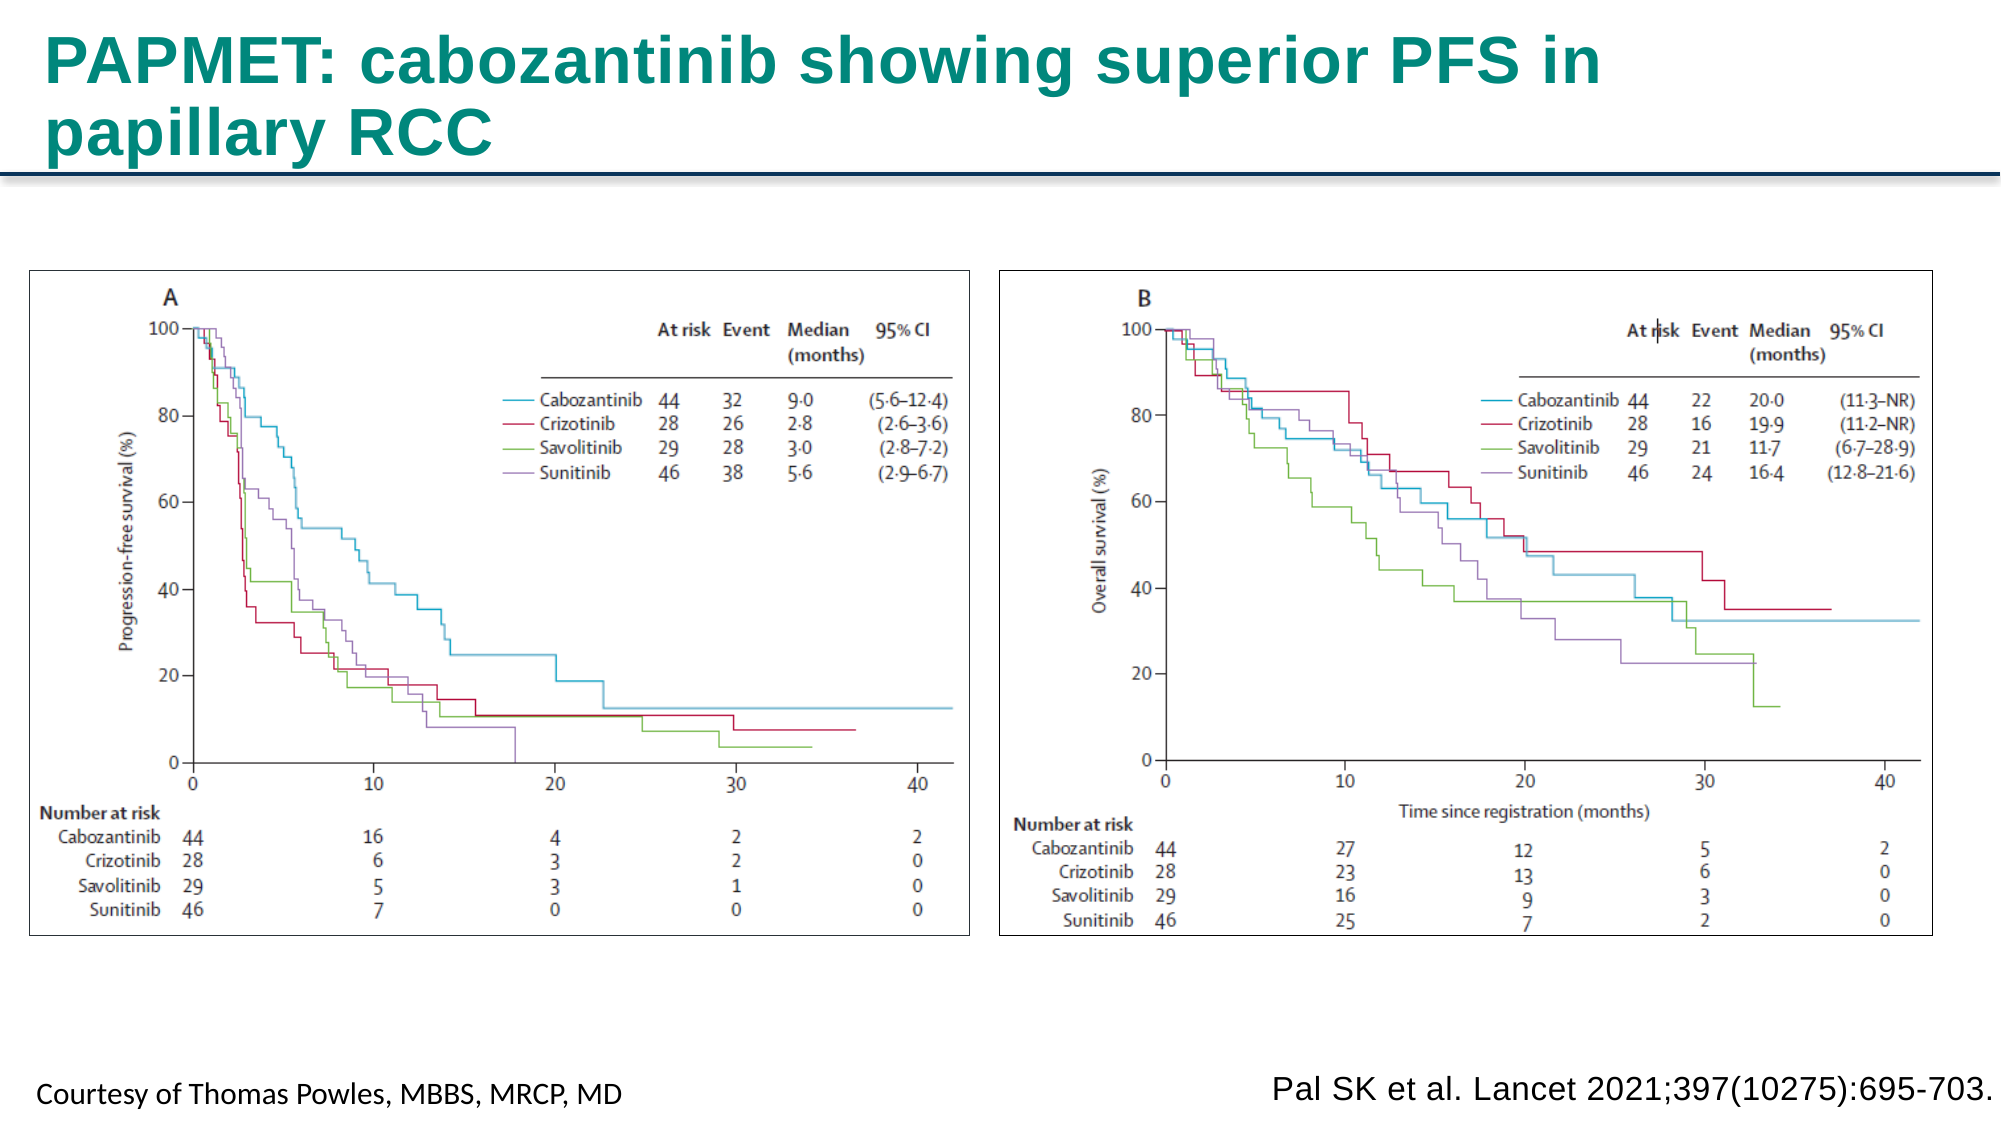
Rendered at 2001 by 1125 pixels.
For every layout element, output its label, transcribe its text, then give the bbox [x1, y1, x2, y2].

title PAPMET: cabozantinib showing superior PFS in papillary RCC [29, 17, 1851, 180]
text_box Pal SK et al. Lancet 2021;397(10275):695-703. [1271, 1067, 1997, 1108]
picture [29, 270, 970, 936]
picture [999, 270, 1933, 936]
text_box Courtesy of Thomas Powles, MBBS, MRCP, MD [21, 1065, 1025, 1119]
